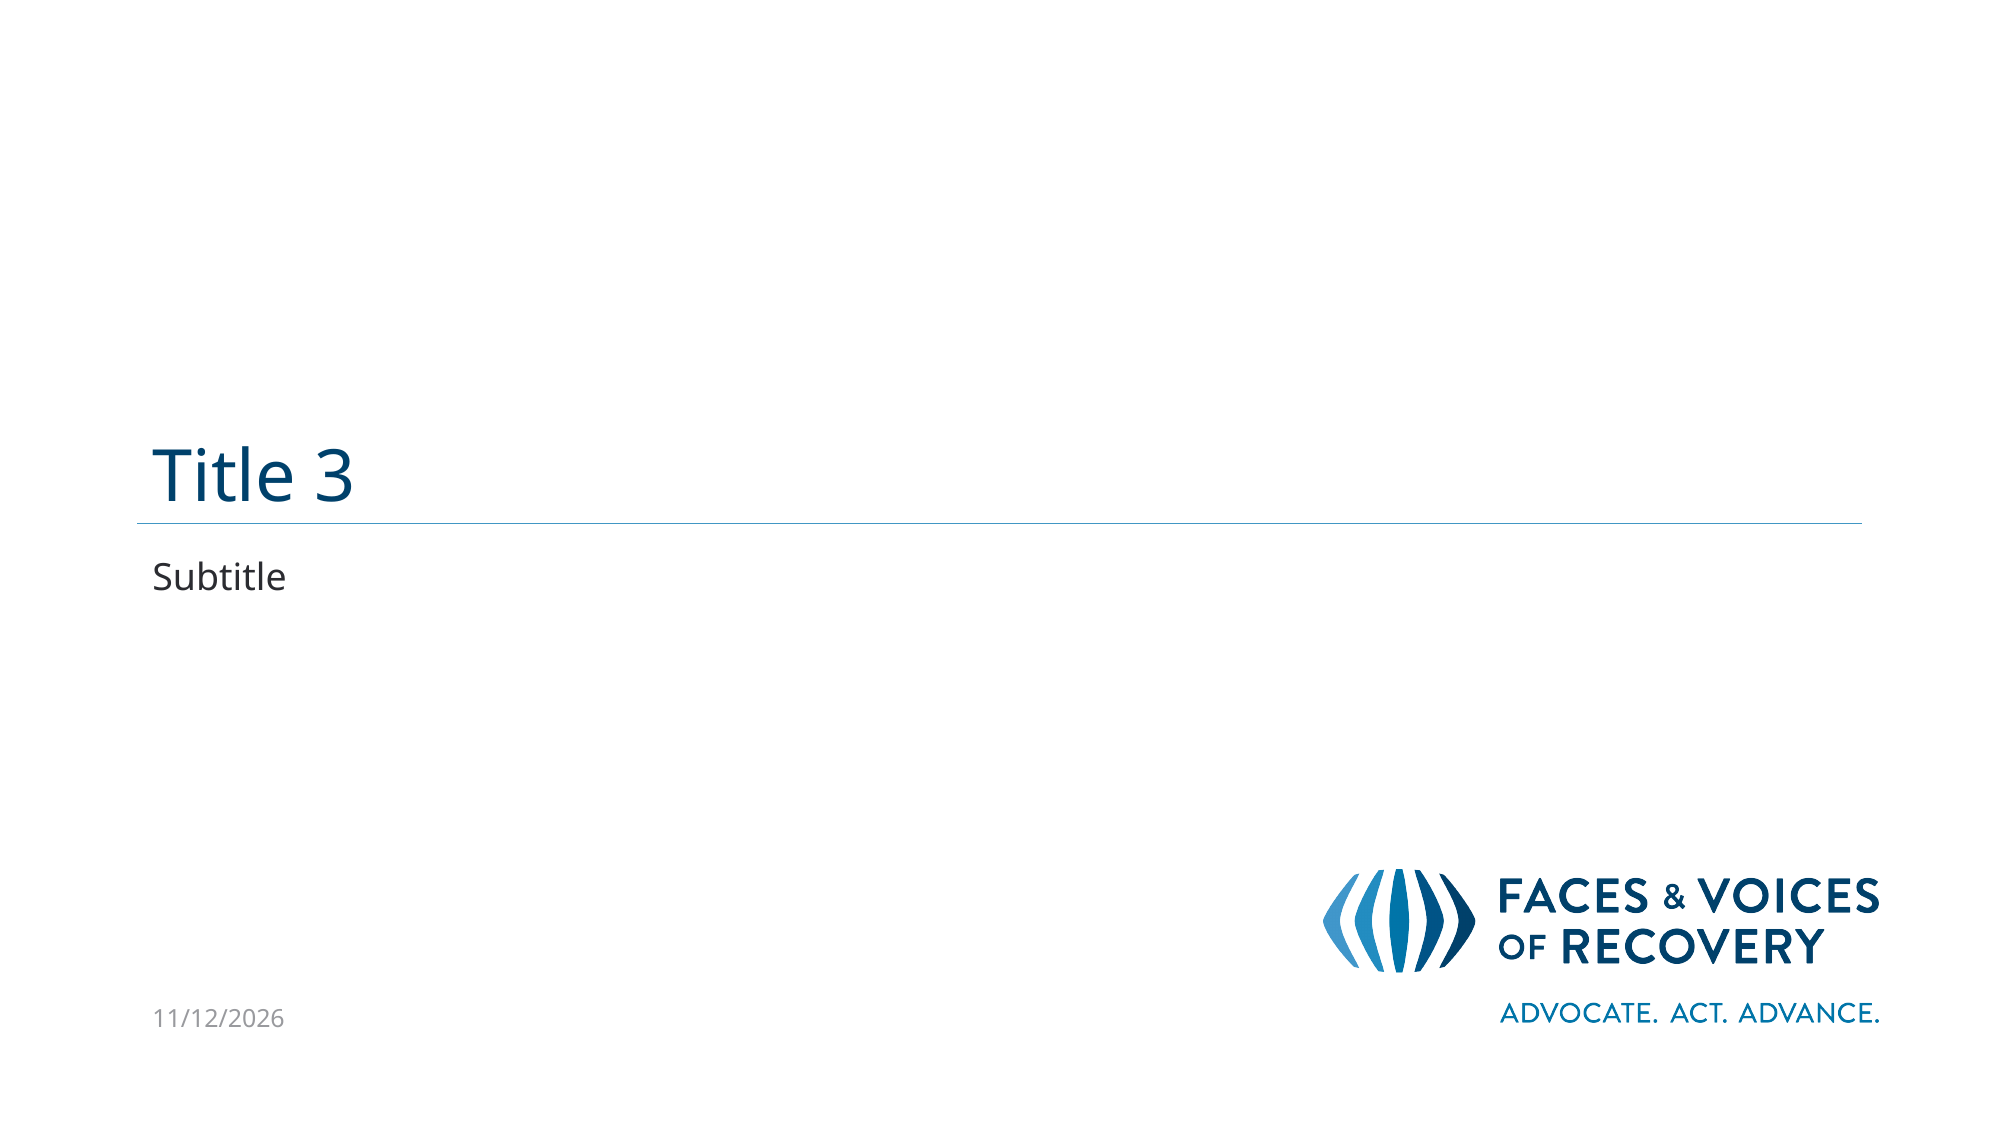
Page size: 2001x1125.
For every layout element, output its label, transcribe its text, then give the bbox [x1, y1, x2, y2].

picture [1504, 1019, 1515, 1023]
picture [1799, 1019, 1810, 1023]
picture [1764, 1006, 1774, 1019]
picture [1606, 1019, 1617, 1023]
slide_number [137, 989, 588, 1050]
picture [1563, 1006, 1577, 1019]
subtitle Subtitle [137, 524, 1638, 627]
title Title 3 [137, 421, 1638, 524]
picture [1323, 869, 1879, 1023]
picture [1674, 1019, 1685, 1023]
picture [1742, 1019, 1753, 1023]
picture [1821, 1011, 1831, 1023]
picture [1526, 1006, 1535, 1019]
